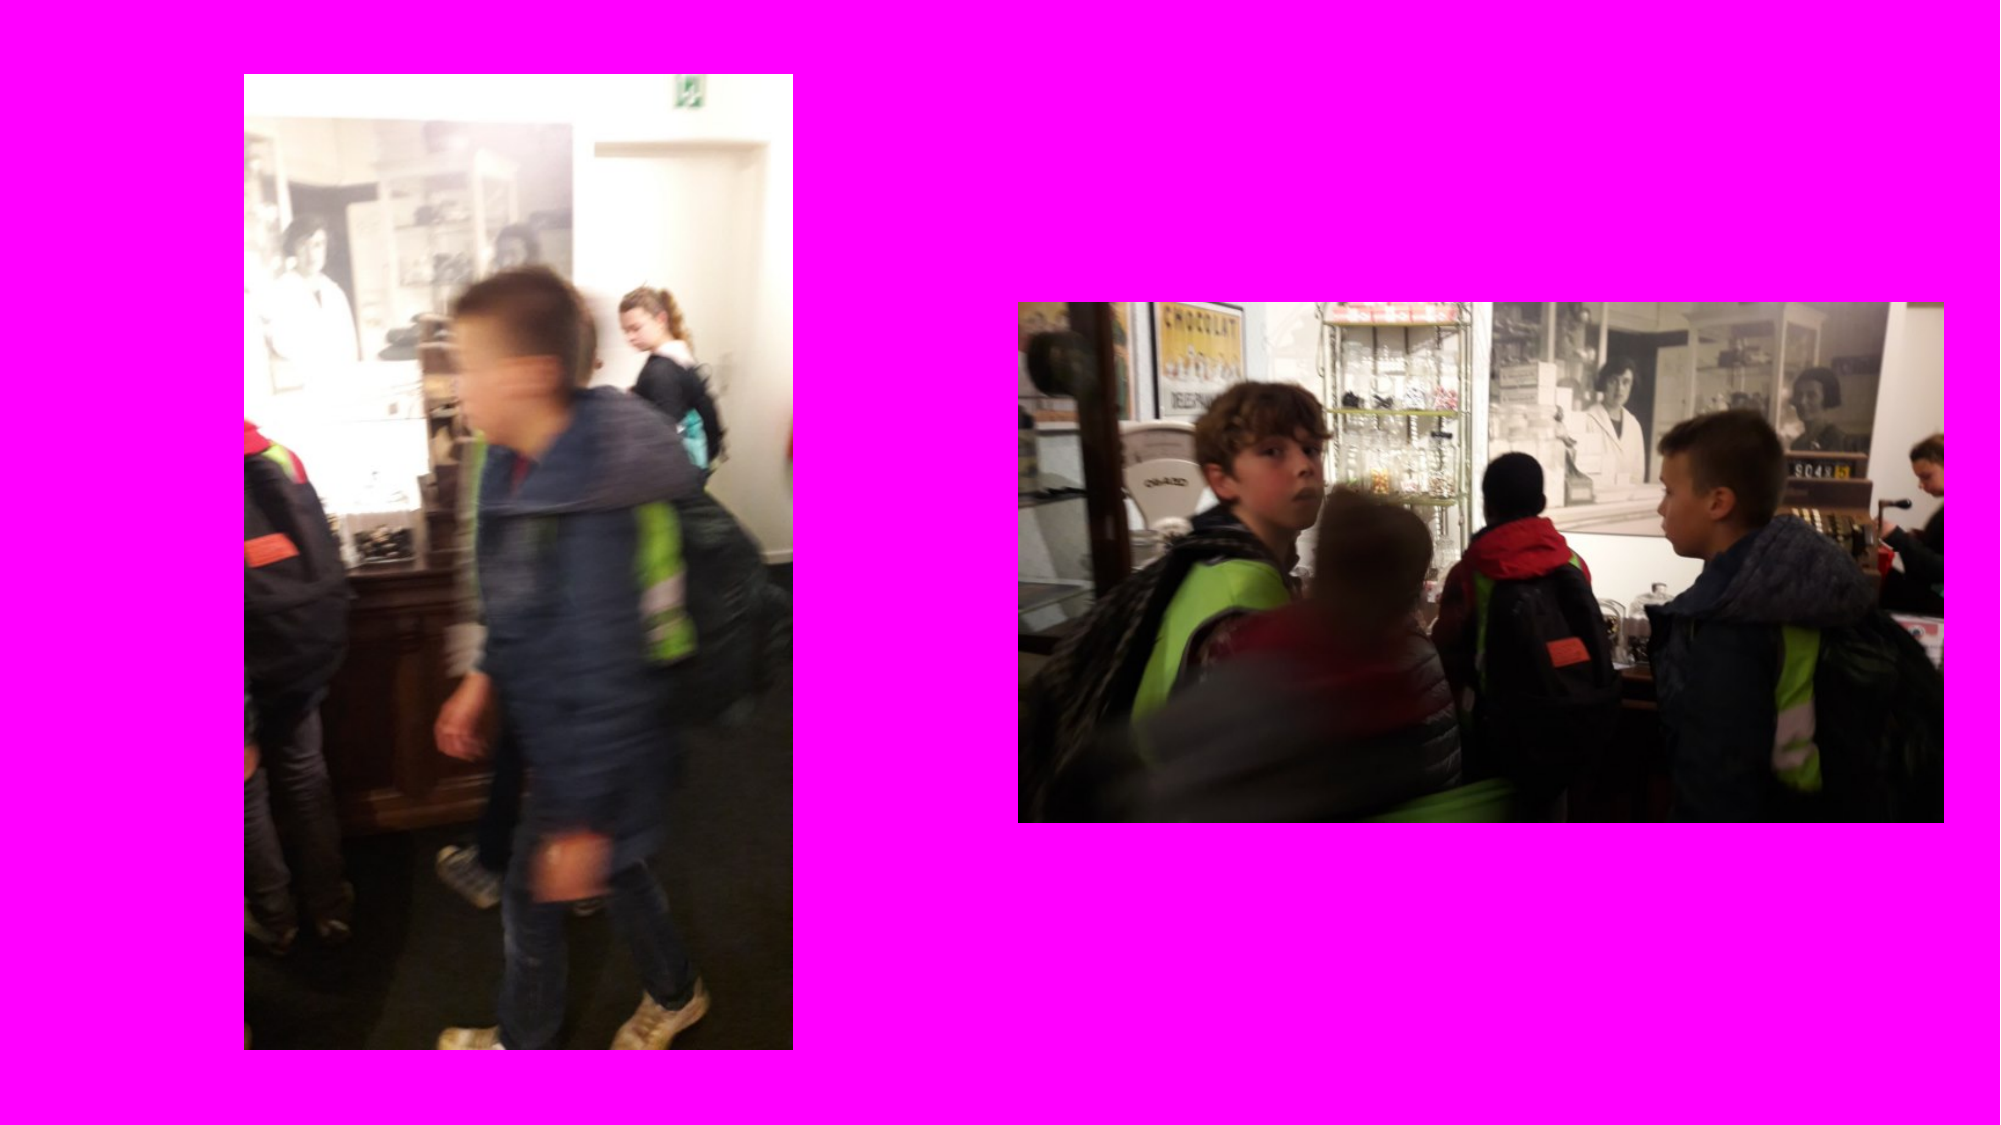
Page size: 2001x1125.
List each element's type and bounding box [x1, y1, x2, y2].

picture [244, 74, 793, 1050]
picture [1018, 302, 1944, 823]
